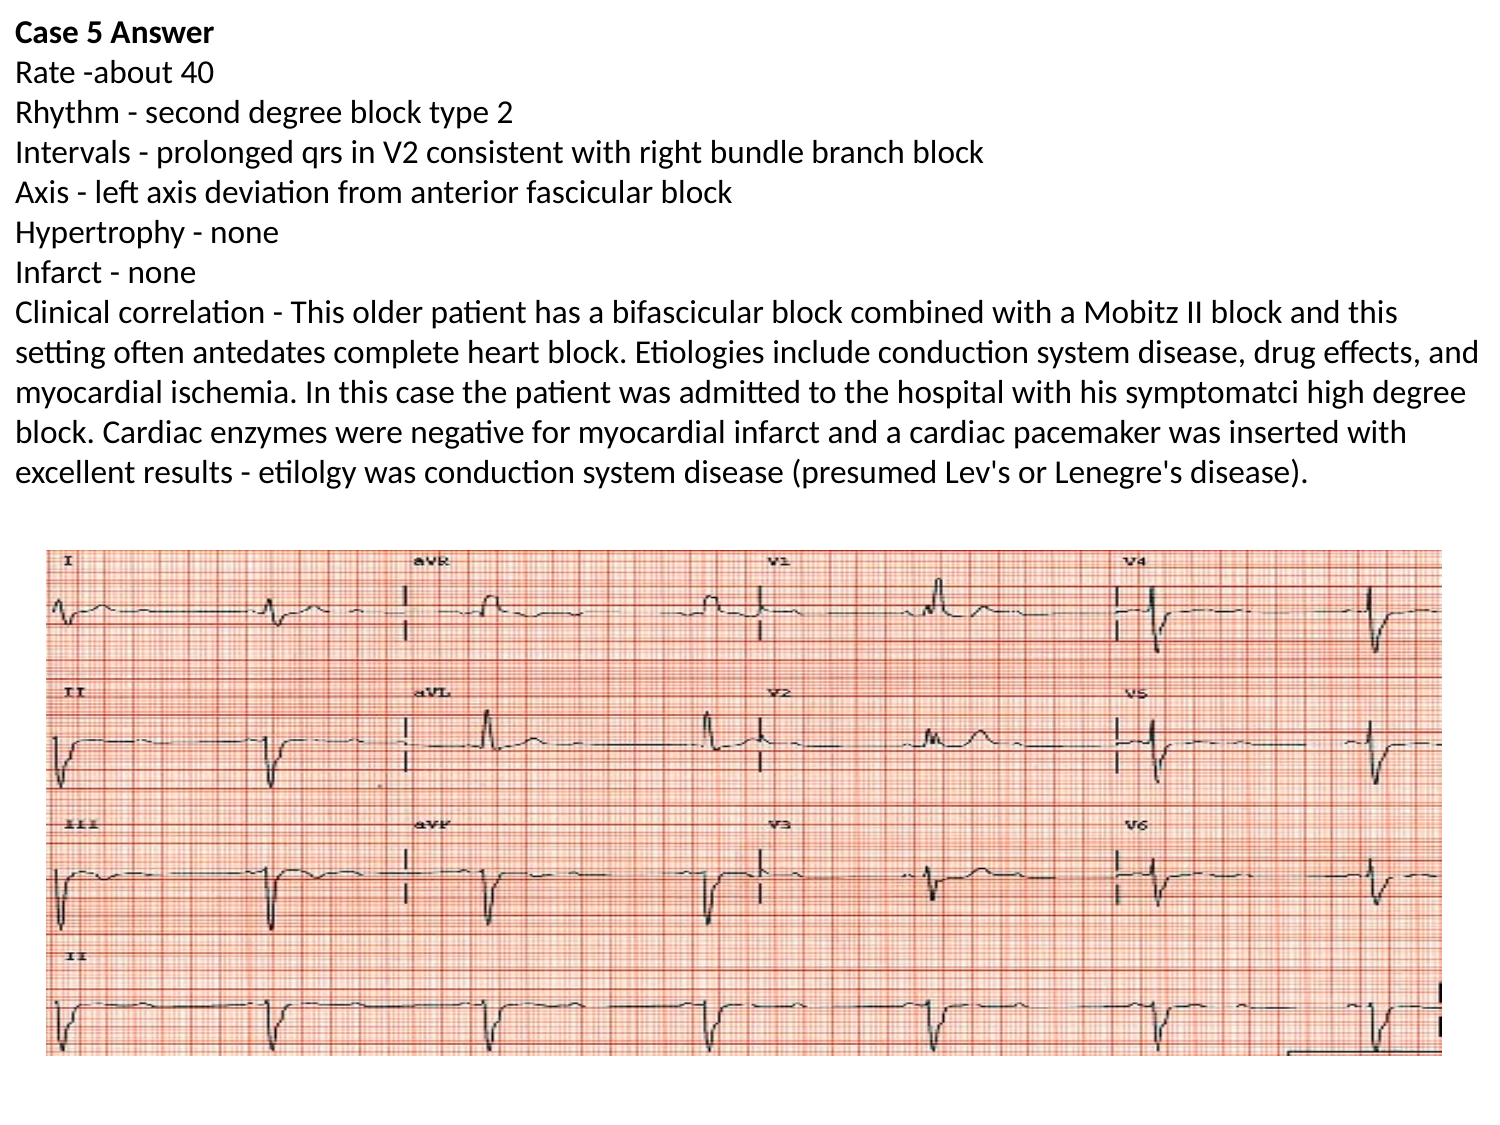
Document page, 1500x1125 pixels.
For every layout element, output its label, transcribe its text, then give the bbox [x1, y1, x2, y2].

picture [46, 550, 1442, 1056]
text_box Case 5 Answer Rate -about 40 Rhythm - second degree block type 2 Intervals - prolonged qrs in V2 consistent with right bundle branch block Axis - left axis deviation from anterior fascicular block Hypertrophy - none Infarct - none Clinical correlation - This older patient has a bifascicular block combined with a Mobitz II block and this setting often antedates complete heart block. Etiologies include conduction system disease, drug effects, and myocardial ischemia. In this case the patient was admitted to the hospital with his symptomatci high degree block. Cardiac enzymes were negative for myocardial infarct and a cardiac pacemaker was inserted with excellent results - etilolgy was conduction system disease (presumed Lev's or Lenegre's disease). [0, 3, 1500, 537]
